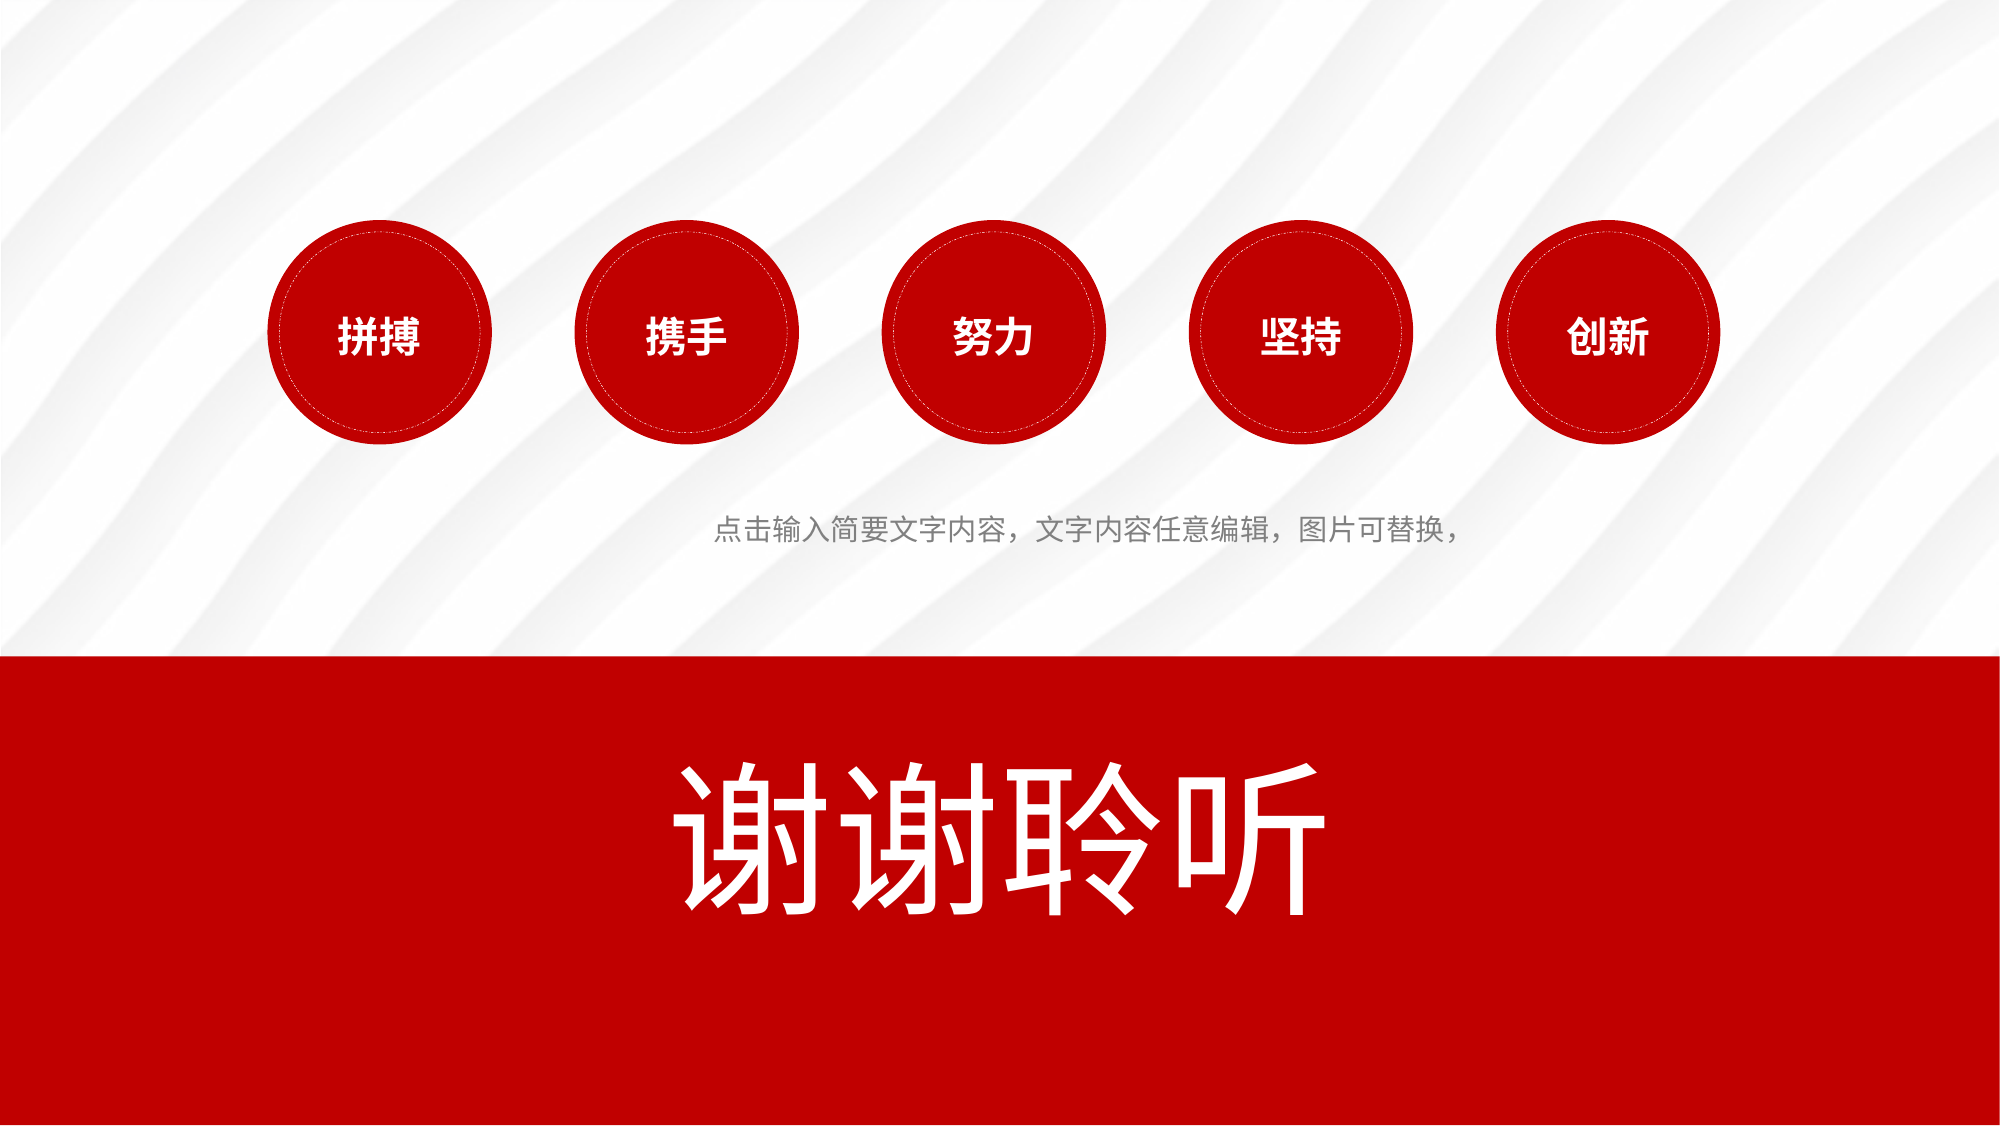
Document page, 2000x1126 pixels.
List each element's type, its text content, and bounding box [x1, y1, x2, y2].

text_box 创新 [1495, 303, 1721, 350]
text_box [1200, 350, 1402, 435]
text_box [265, 311, 494, 447]
text_box [892, 350, 1095, 435]
text_box [1509, 229, 1707, 303]
text_box [1495, 314, 1723, 447]
text_box [278, 350, 481, 435]
text_box 点击输入简要文字内容，文字内容任意编辑，图片可替换， [314, 504, 1875, 554]
text_box [883, 217, 1105, 303]
text_box [1190, 217, 1412, 303]
text_box [1202, 229, 1400, 303]
text_box 携手 [574, 303, 799, 350]
picture [1, 0, 1999, 654]
text_box 谢谢聆听 [615, 727, 1384, 943]
text_box [0, 654, 2000, 1126]
text_box [1507, 350, 1710, 435]
text_box [269, 217, 491, 303]
text_box [895, 229, 1093, 303]
text_box [1186, 315, 1416, 447]
text_box [588, 229, 785, 303]
text_box [585, 350, 788, 435]
text_box 拼搏 [267, 303, 492, 350]
text_box [281, 229, 478, 303]
text_box 坚持 [1188, 303, 1414, 350]
text_box [576, 217, 798, 303]
text_box [572, 310, 802, 447]
text_box 努力 [881, 303, 1107, 350]
text_box [879, 314, 1107, 447]
text_box [1497, 217, 1719, 303]
